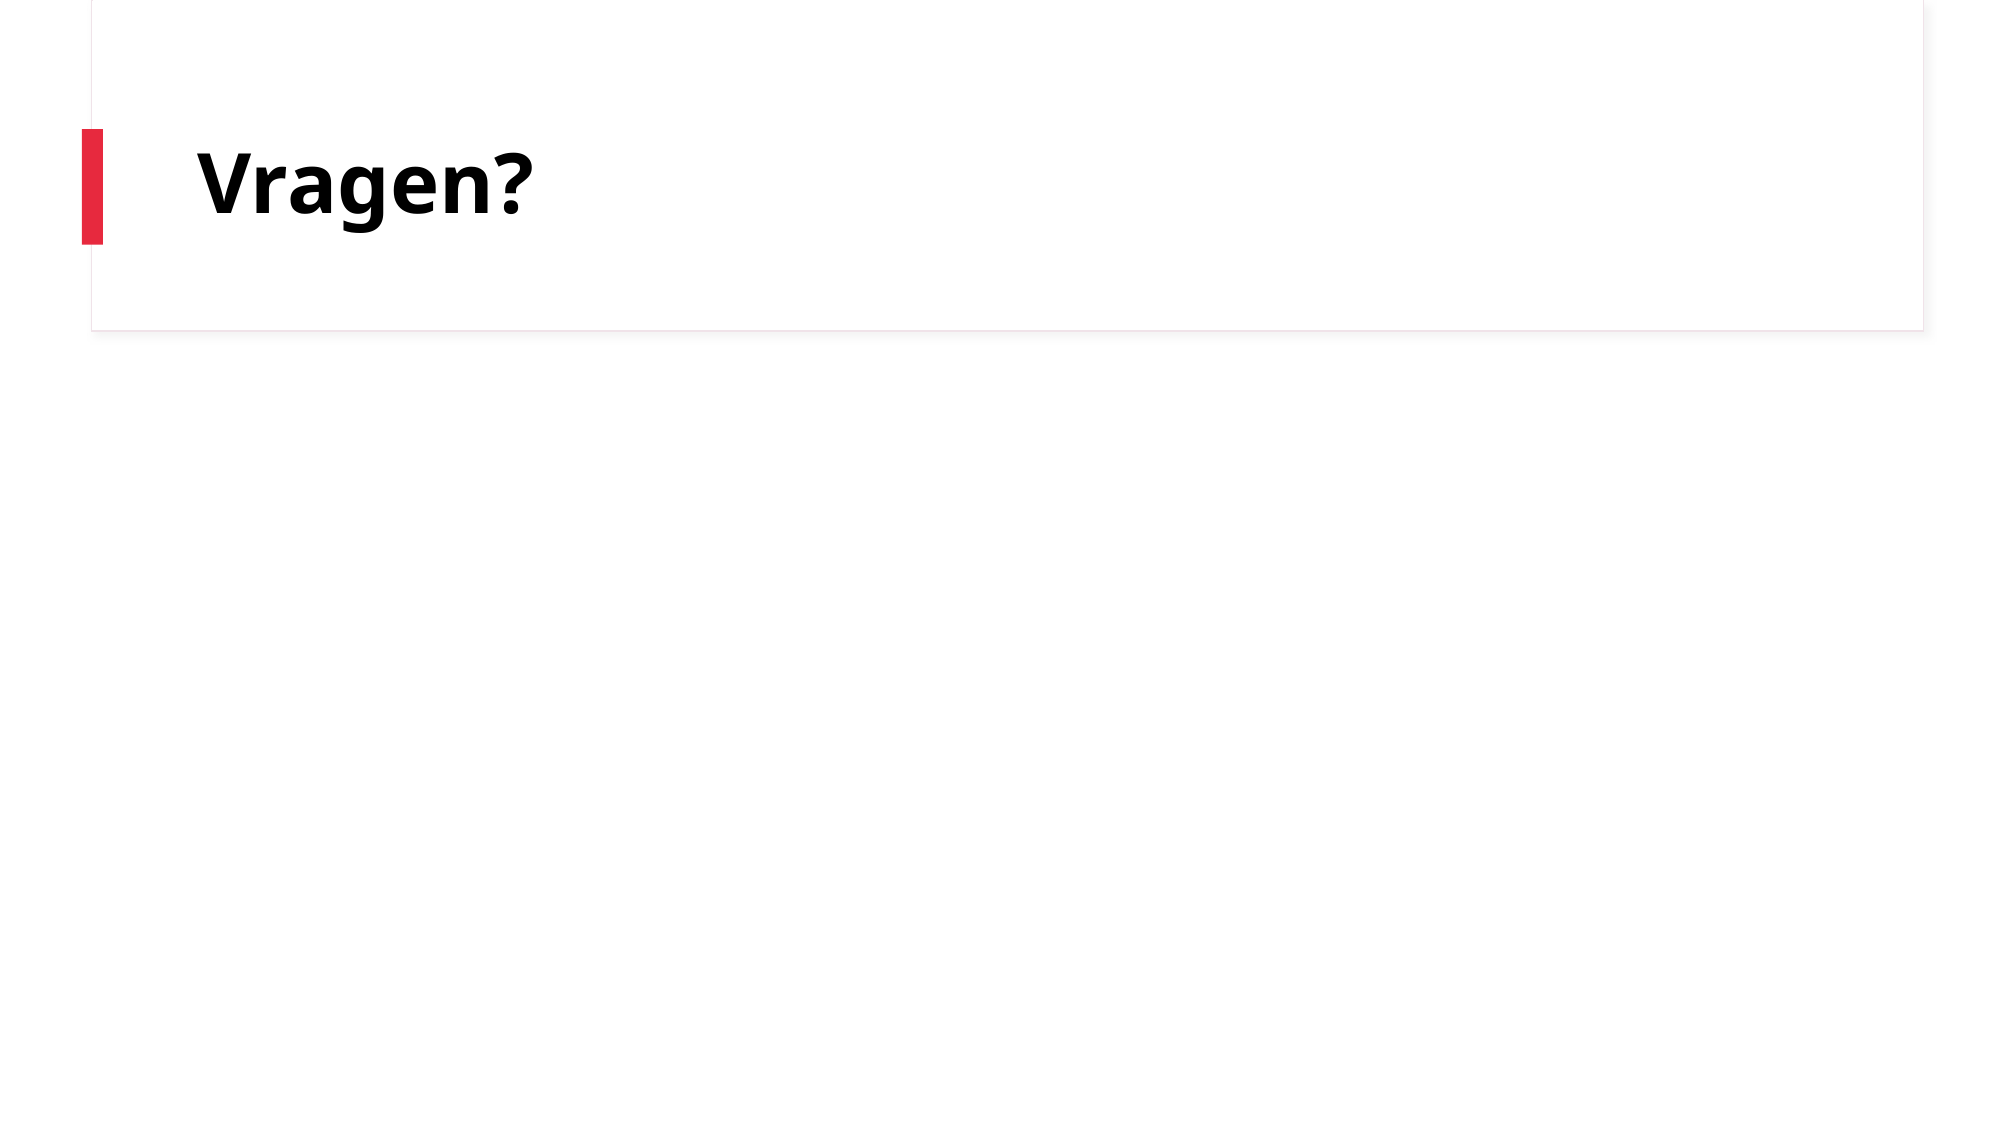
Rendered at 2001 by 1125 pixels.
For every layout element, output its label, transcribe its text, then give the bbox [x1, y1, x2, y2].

title Vragen? [183, 90, 1851, 284]
